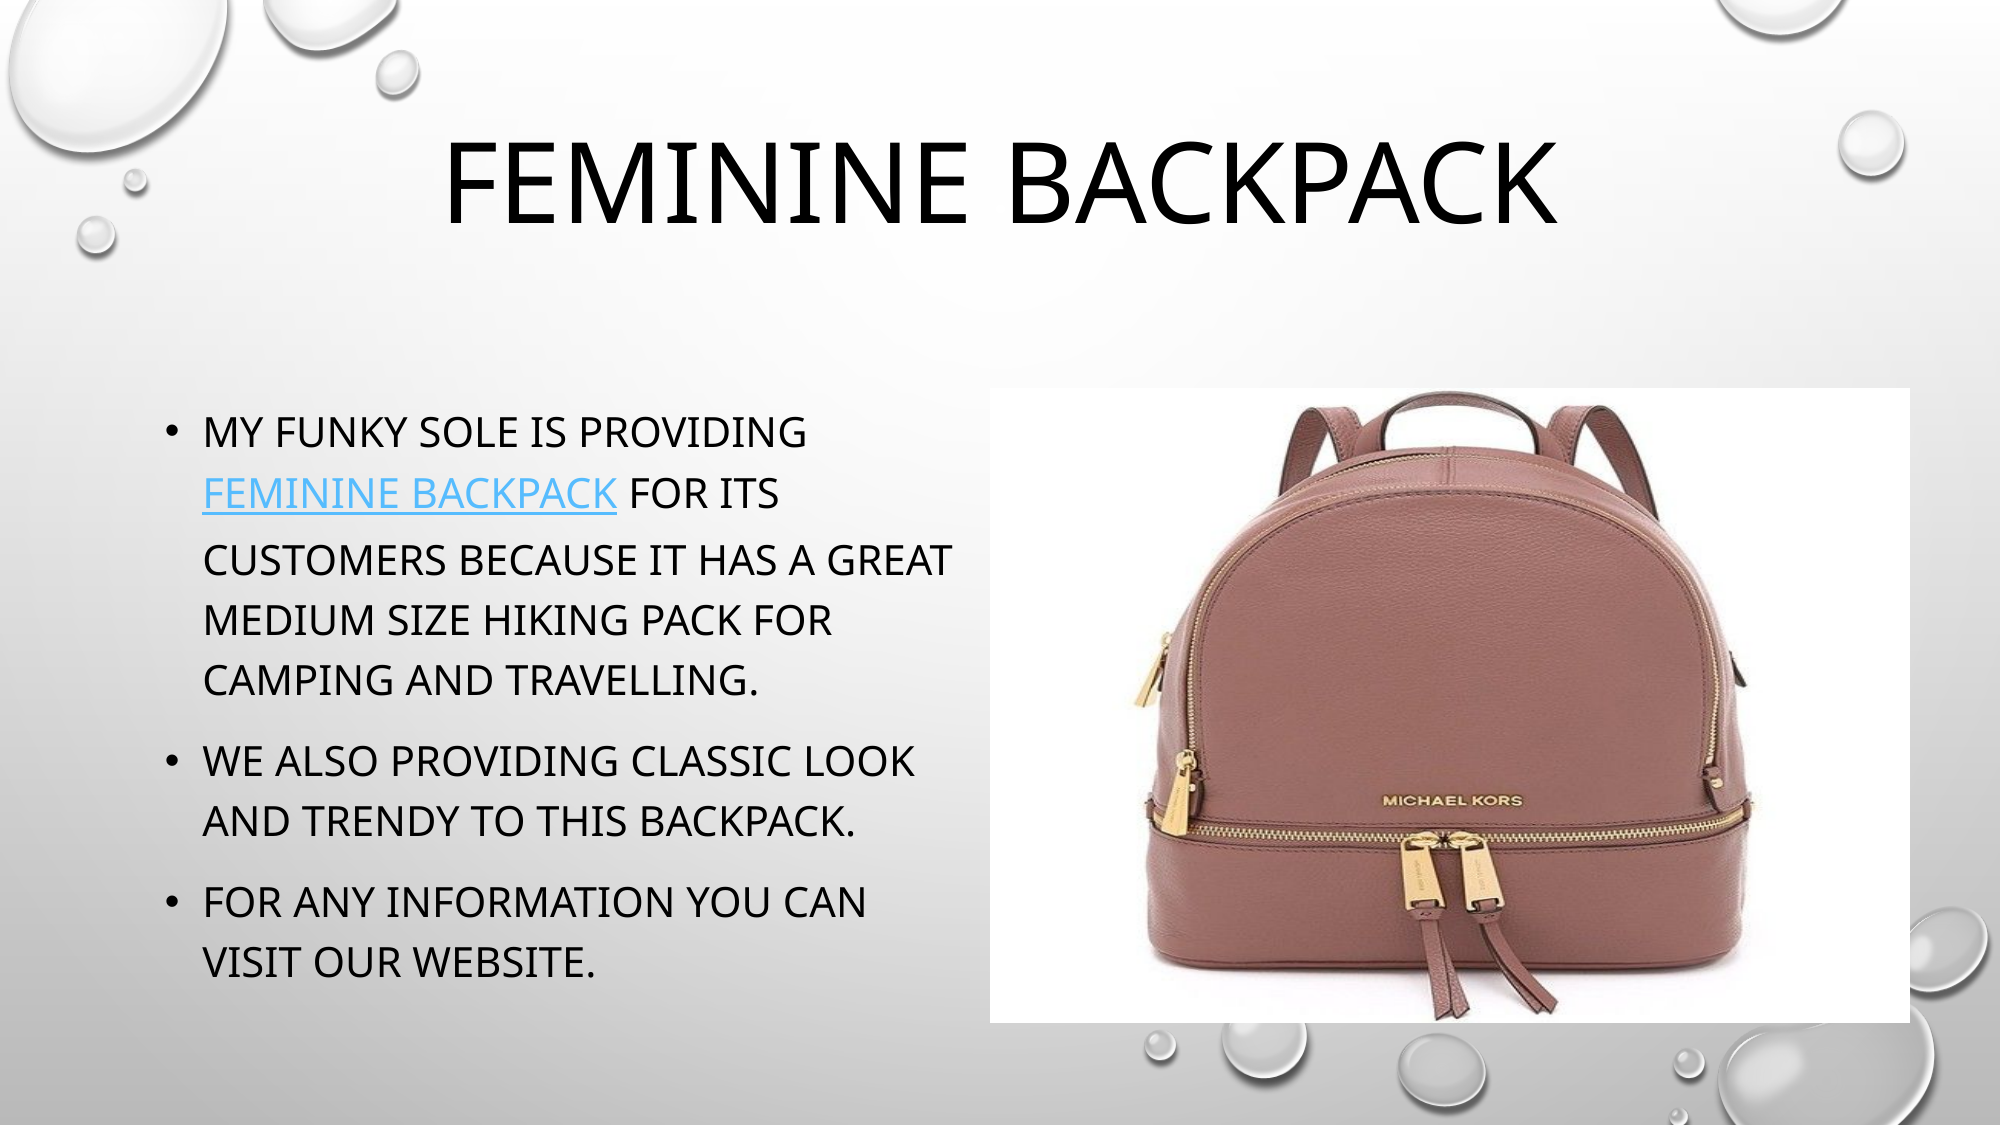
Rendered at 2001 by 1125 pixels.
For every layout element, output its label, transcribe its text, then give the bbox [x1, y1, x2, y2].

picture [0, 0, 2000, 1125]
title Feminine Backpack [149, 101, 1851, 364]
list My funky sole is providing feminine backpack for its customers because it has a great medium size hiking pack for camping and travelling. We also providing classic look and trendy to this backpack. For any information you can visit our website. [149, 388, 989, 950]
